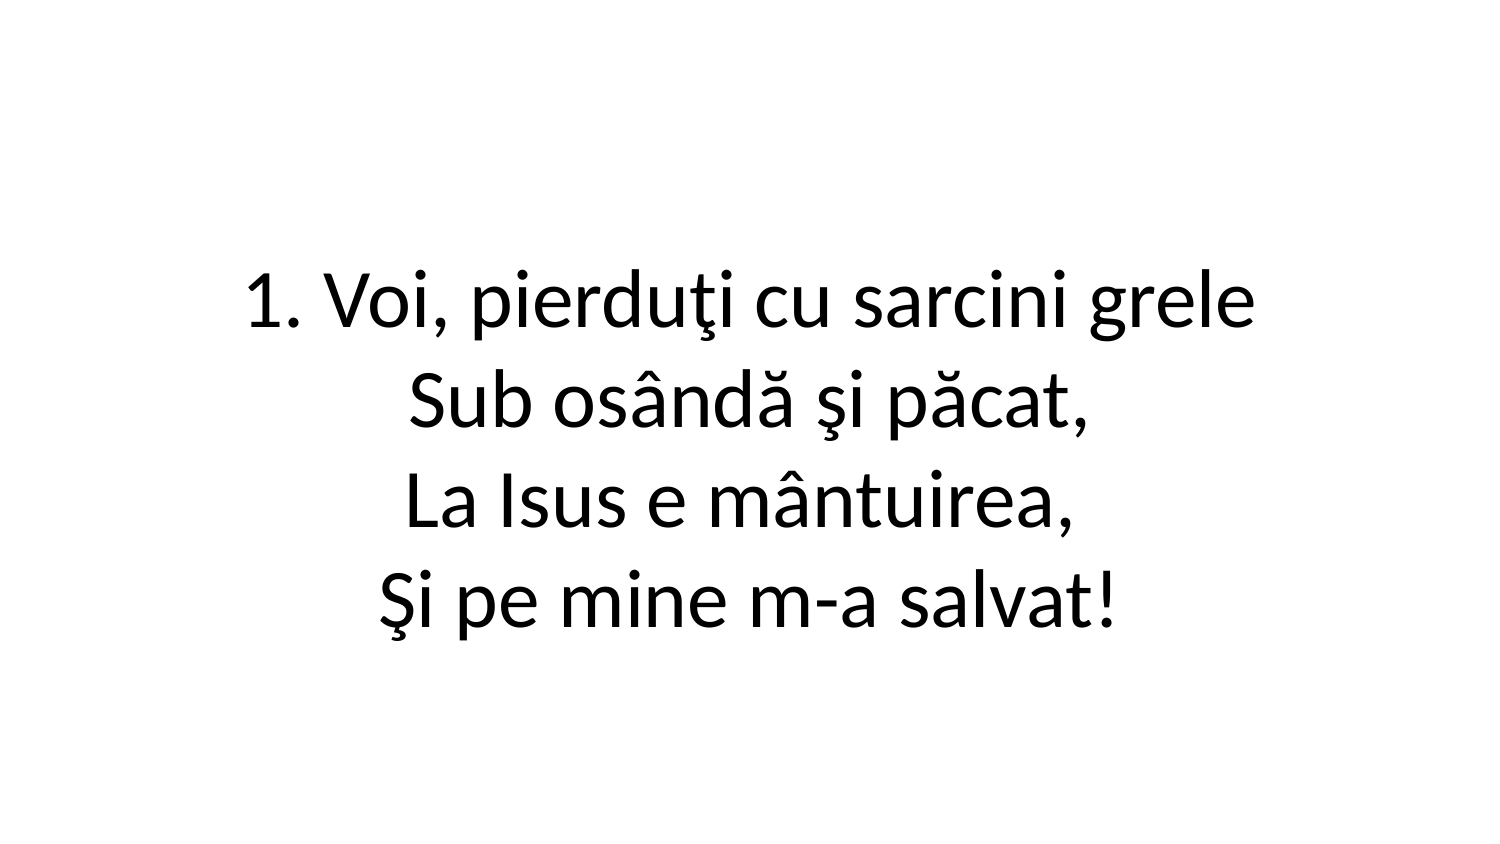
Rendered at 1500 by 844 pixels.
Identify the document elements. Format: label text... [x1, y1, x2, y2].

text_box 1. Voi, pierduţi cu sarcini grele Sub osândă şi păcat, La Isus e mântuirea, Şi pe mine m-a salvat! [226, 192, 1274, 652]
